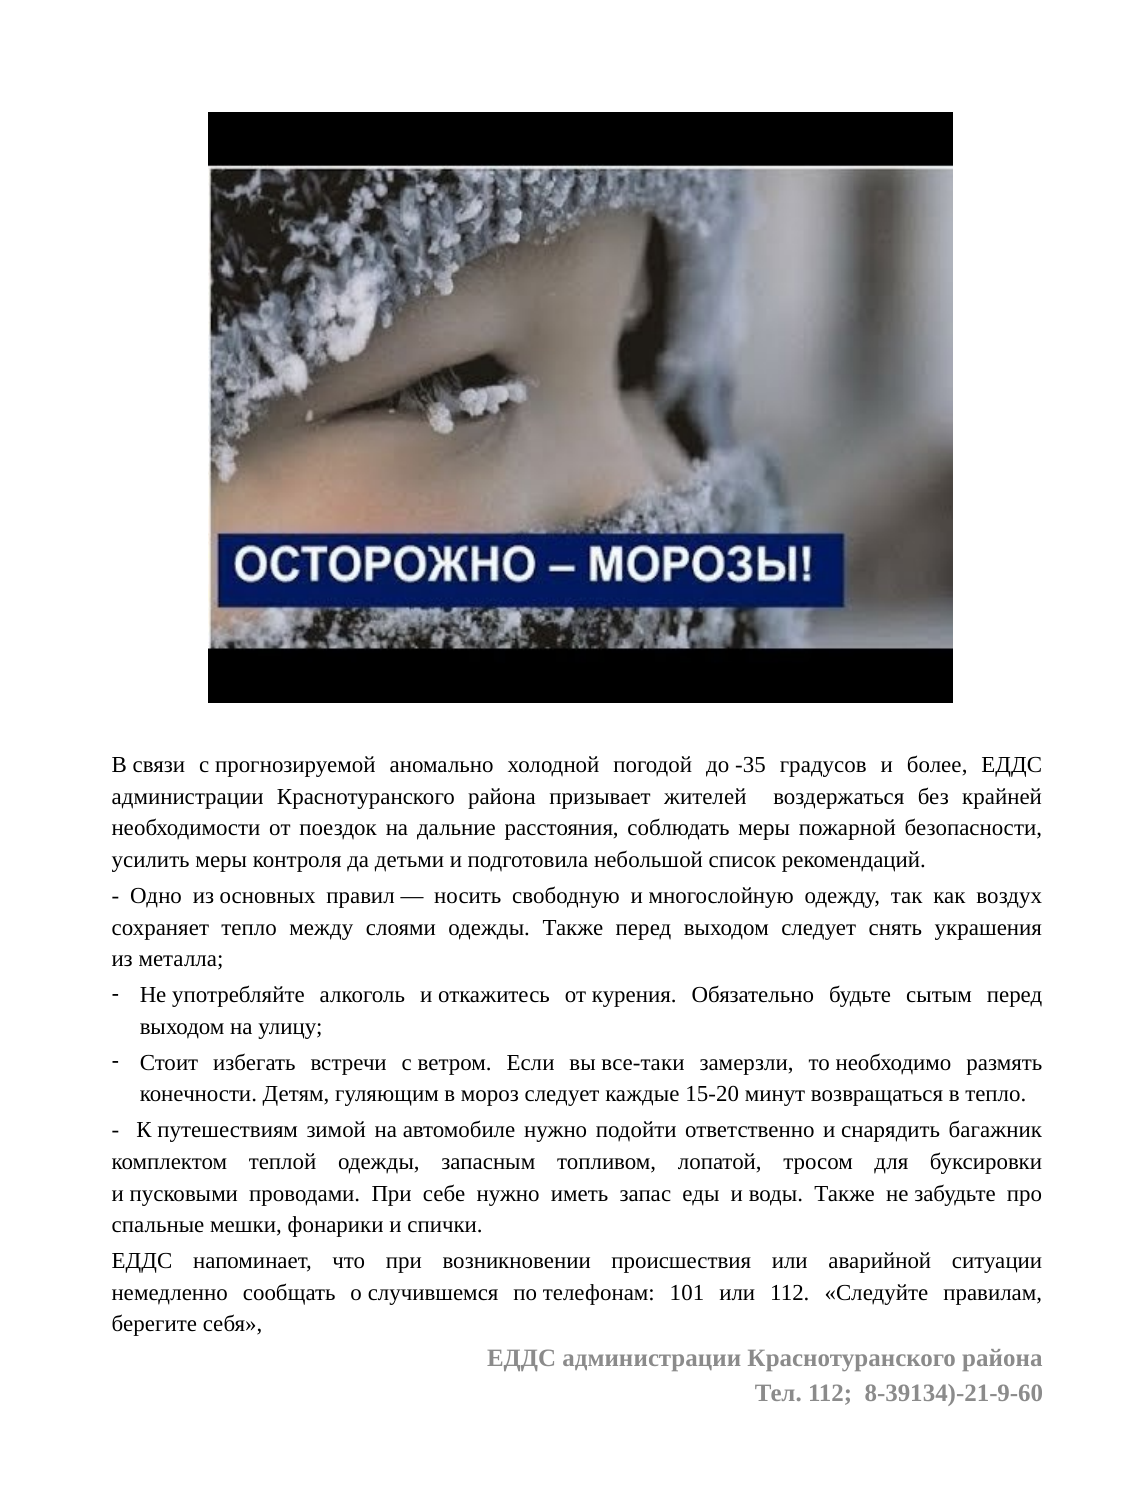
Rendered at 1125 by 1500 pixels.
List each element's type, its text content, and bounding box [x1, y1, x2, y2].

subtitle В связи с прогнозируемой аномально холодной погодой до -35 градусов и более, ЕДДС администрации Краснотуранского района призывает жителей воздержаться без крайней необходимости от поездок на дальние расстояния, соблюдать меры пожарной безопасности, усилить меры контроля да детьми и подготовила небольшой список рекомендаций. - Одно из основных правил — носить свободную и многослойную одежду, так как воздух сохраняет тепло между слоями одежды. Также перед выходом следует снять украшения из металла; Не употребляйте алкоголь и откажитесь от курения. Обязательно будьте сытым перед выходом на улицу; Стоит избегать встречи с ветром. Если вы все-таки замерзли, то необходимо размять конечности. Детям, гуляющим в мороз следует каждые 15-20 минут возвращаться в тепло. - К путешествиям зимой на автомобиле нужно подойти ответственно и снарядить багажник комплектом теплой одежды, запасным топливом, лопатой, тросом для буксировки и пусковыми проводами. При себе нужно иметь запас еды и воды. Также не забудьте про спальные мешки, фонарики и спички. ЕДДС напоминает, что при возникновении происшествия или аварийной ситуации немедленно сообщать о случившемся по телефонам: 101 или 112. «Следуйте правилам, берегите себя», ЕДДС администрации Краснотуранского района Тел. 112; 8-39134)-21-9-60 [96, 738, 1059, 1424]
picture [207, 111, 953, 703]
